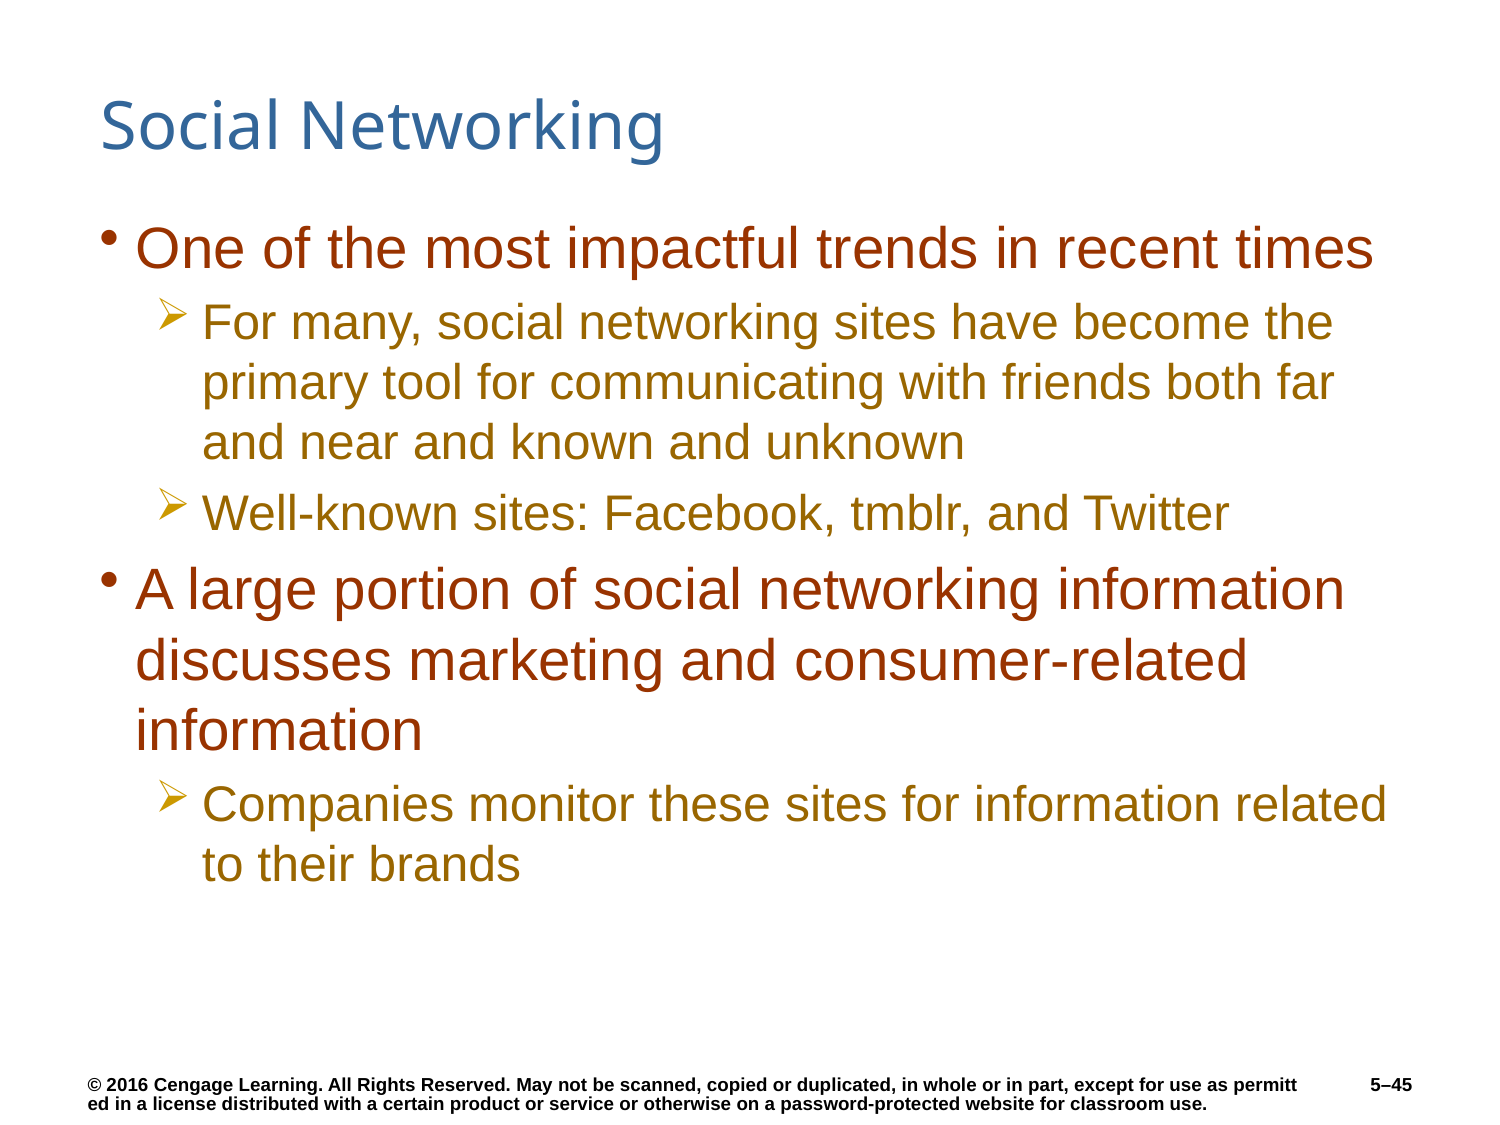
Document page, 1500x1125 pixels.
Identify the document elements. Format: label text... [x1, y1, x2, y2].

title Social Networking [85, 75, 1411, 171]
footer © 2016 Cengage Learning. All Rights Reserved. May not be scanned, copied or duplicated, in whole or in part, except for use as permitted in a license distributed with a certain product or service or otherwise on a password-protected website for classroom use. [87, 1057, 1050, 1103]
list One of the most impactful trends in recent times For many, social networking sites have become the primary tool for communicating with friends both far and near and known and unknown Well-known sites: Facebook, tmblr, and Twitter A large portion of social networking information discusses marketing and consumer-related information Companies monitor these sites for information related to their brands [84, 202, 1414, 1013]
slide_number 5–45 [1050, 1042, 1413, 1103]
